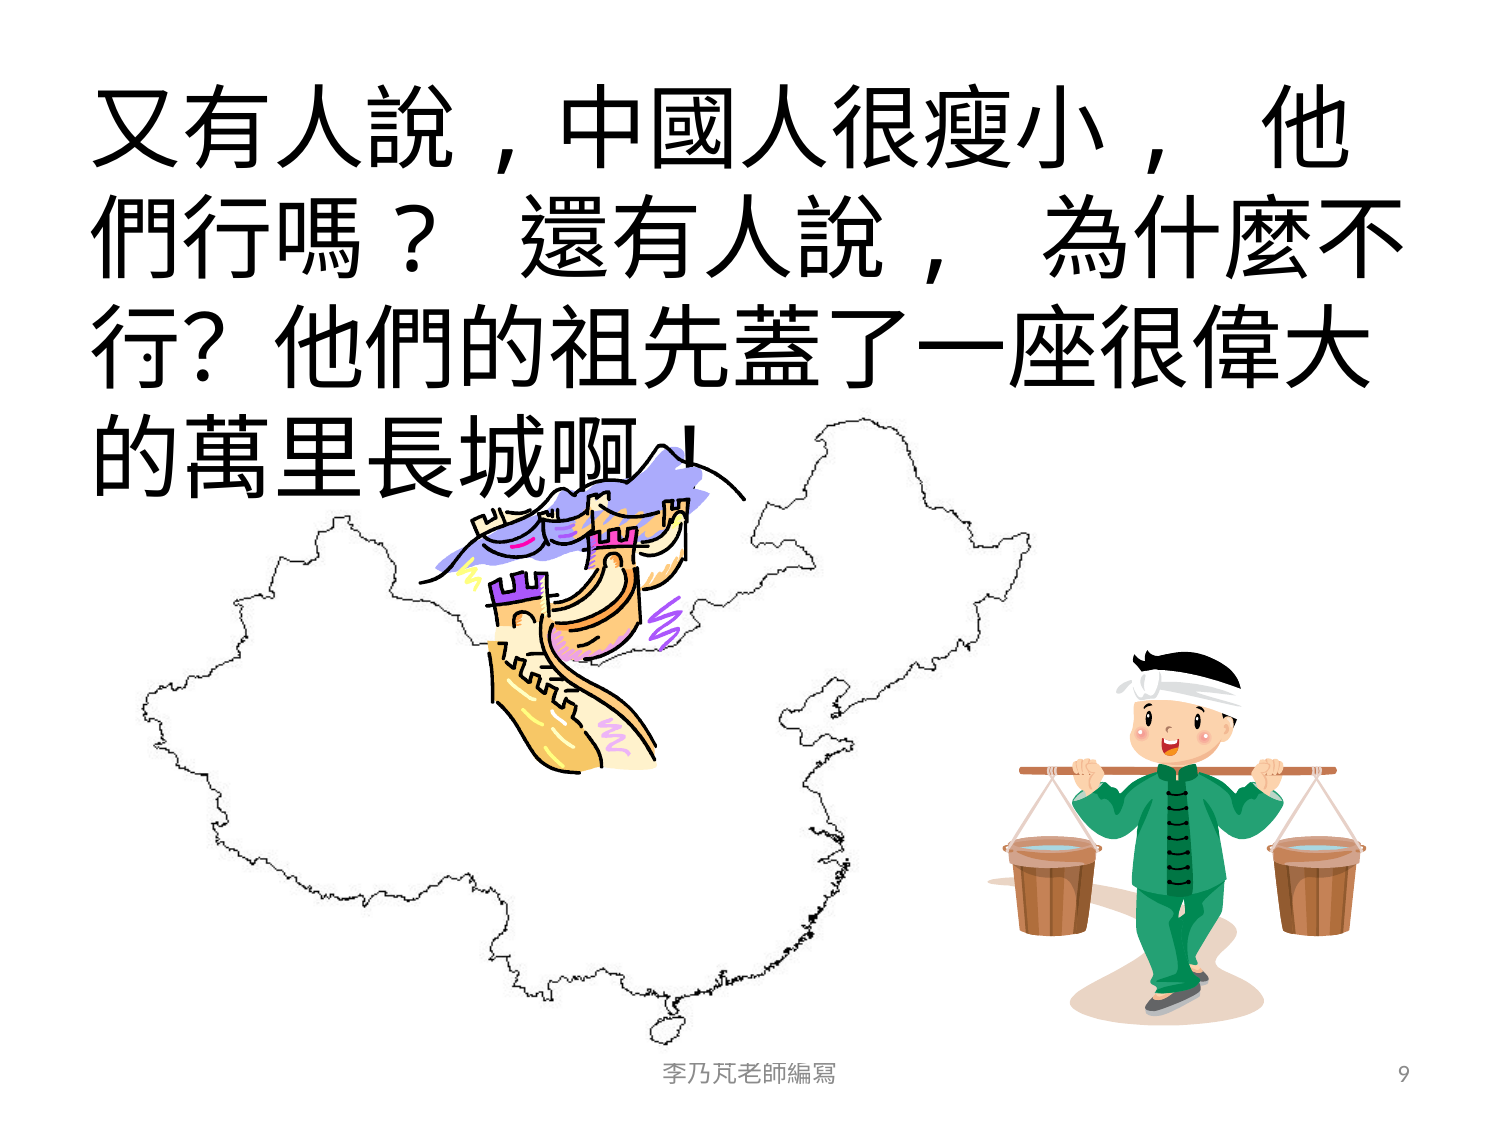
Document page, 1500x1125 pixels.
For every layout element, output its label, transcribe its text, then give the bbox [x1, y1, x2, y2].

footer 李乃芃老師編寫 [512, 1072, 988, 1103]
text_box 又有人說,中國人很瘦小, 他們行嗎? 還有人說, 為什麼不行？他們的祖先蓋了一座很偉大的萬里長城啊! [75, 62, 1450, 517]
picture [112, 374, 1367, 1063]
slide_number 9 [1074, 1042, 1425, 1103]
